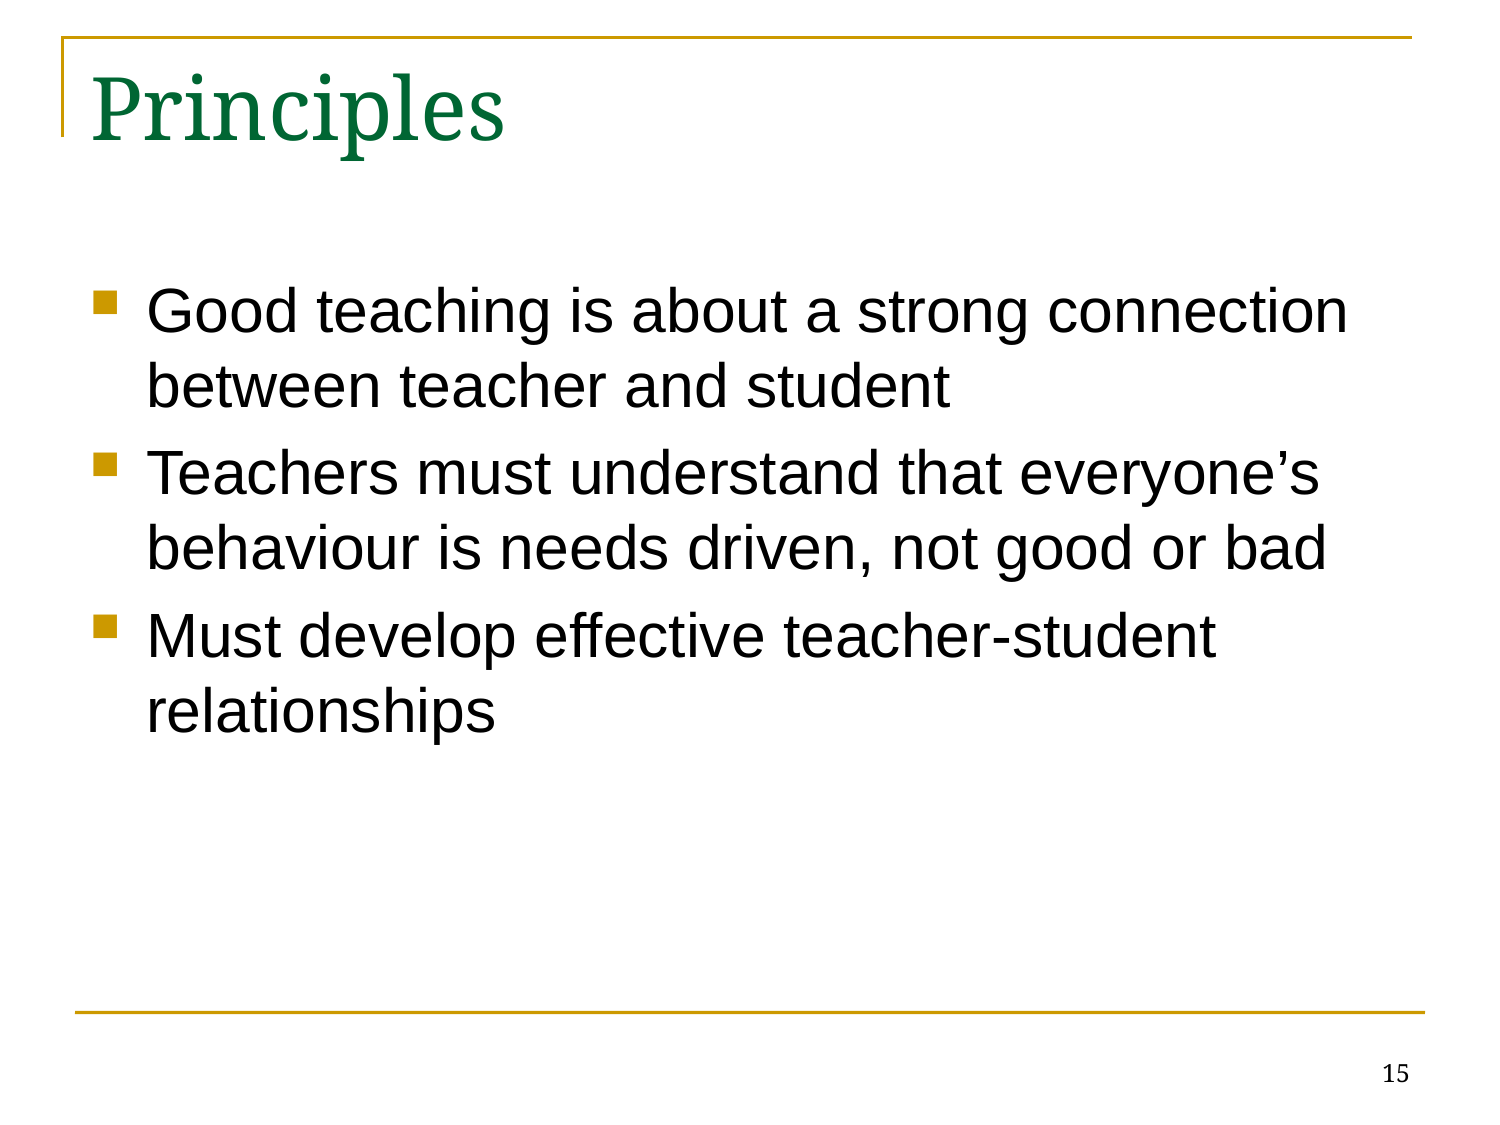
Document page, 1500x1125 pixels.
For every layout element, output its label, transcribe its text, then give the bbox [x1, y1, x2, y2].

list Good teaching is about a strong connection between teacher and student Teachers must understand that everyone’s behaviour is needs driven, not good or bad Must develop effective teacher-student relationships [74, 262, 1426, 1006]
slide_number 15 [1074, 1023, 1426, 1100]
title Principles [74, 45, 1426, 233]
